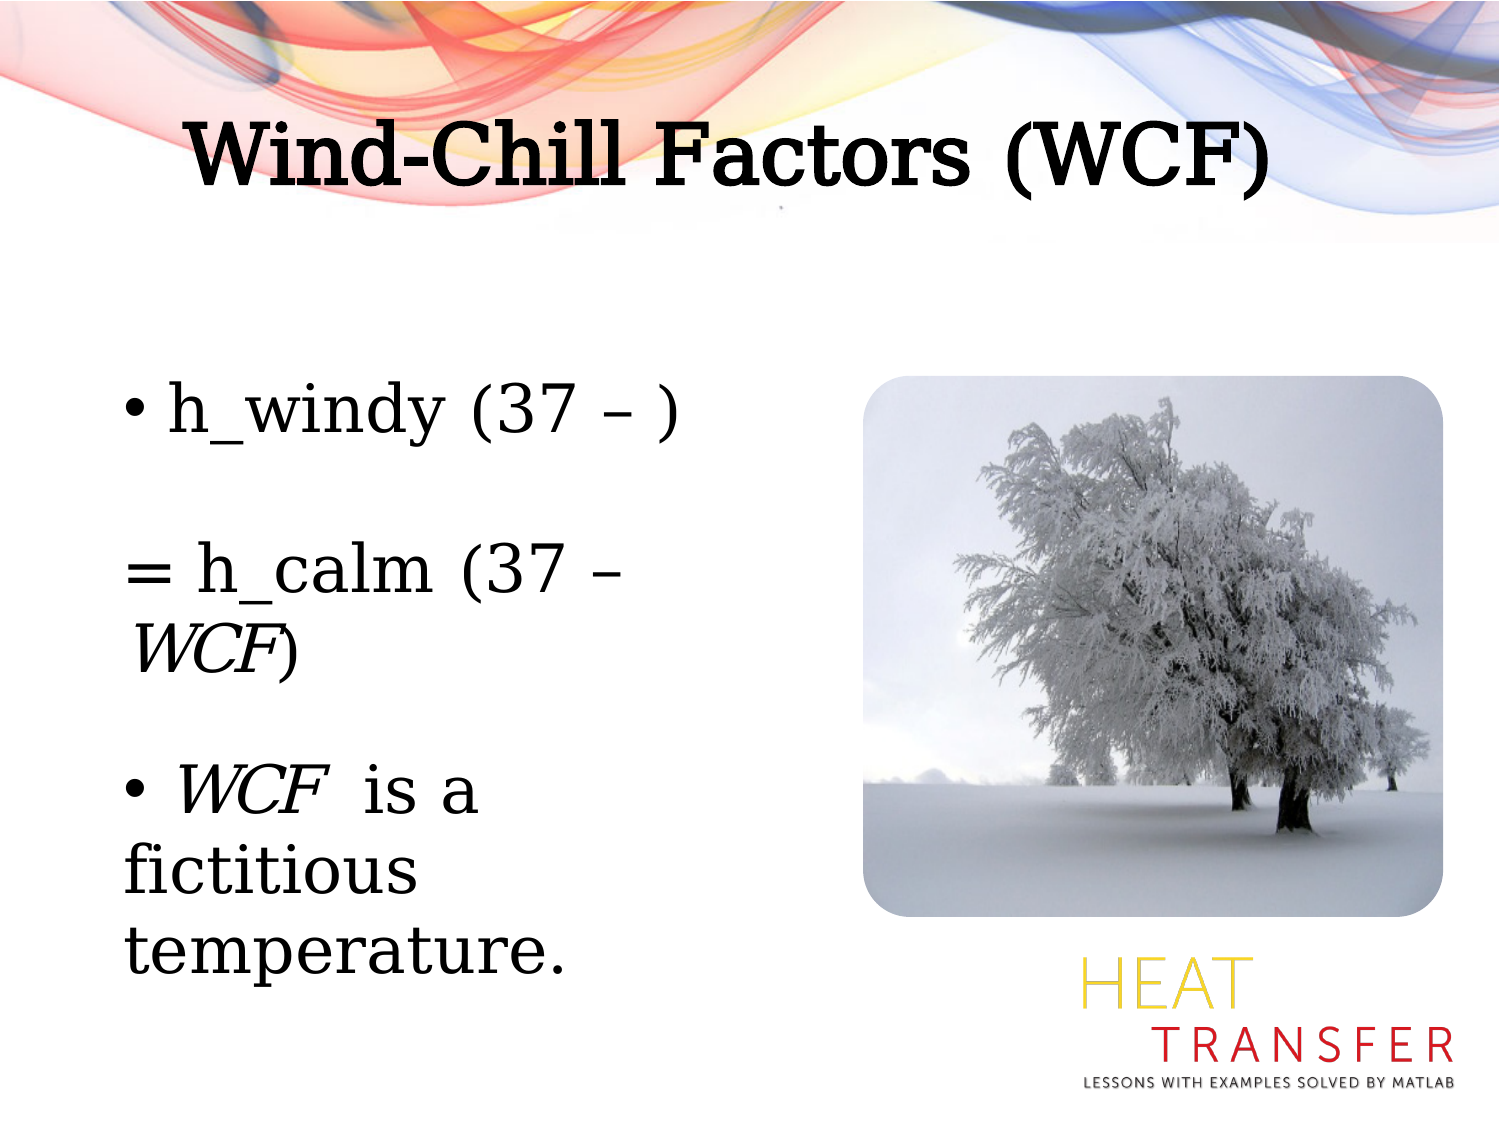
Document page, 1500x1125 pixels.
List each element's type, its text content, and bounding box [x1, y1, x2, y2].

text_box WCF is a fictitious temperature. [108, 739, 787, 995]
picture [862, 375, 1444, 918]
picture [1075, 946, 1464, 1093]
text_box [75, 278, 1376, 975]
text_box Wind-Chill Factors (WCF) [0, 93, 1481, 208]
picture [0, 1, 1499, 243]
